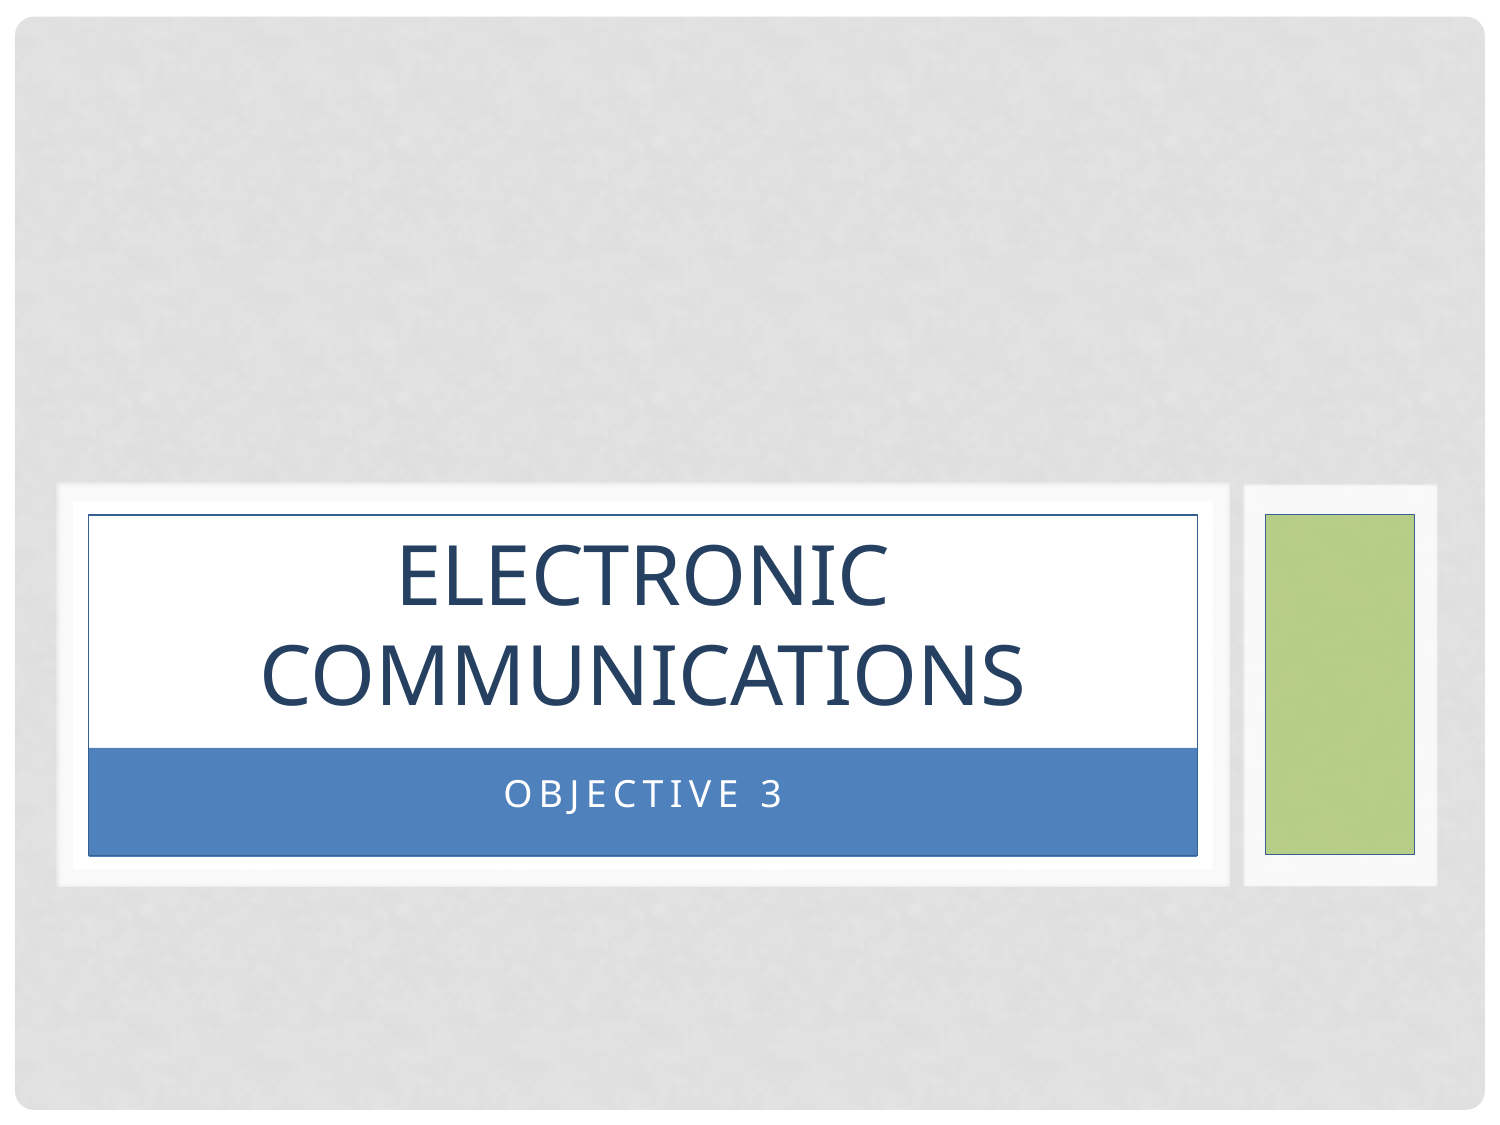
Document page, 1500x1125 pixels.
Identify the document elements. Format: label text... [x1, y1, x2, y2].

subtitle Objective 3 [105, 762, 1181, 838]
title Electronic Communications [99, 529, 1187, 730]
